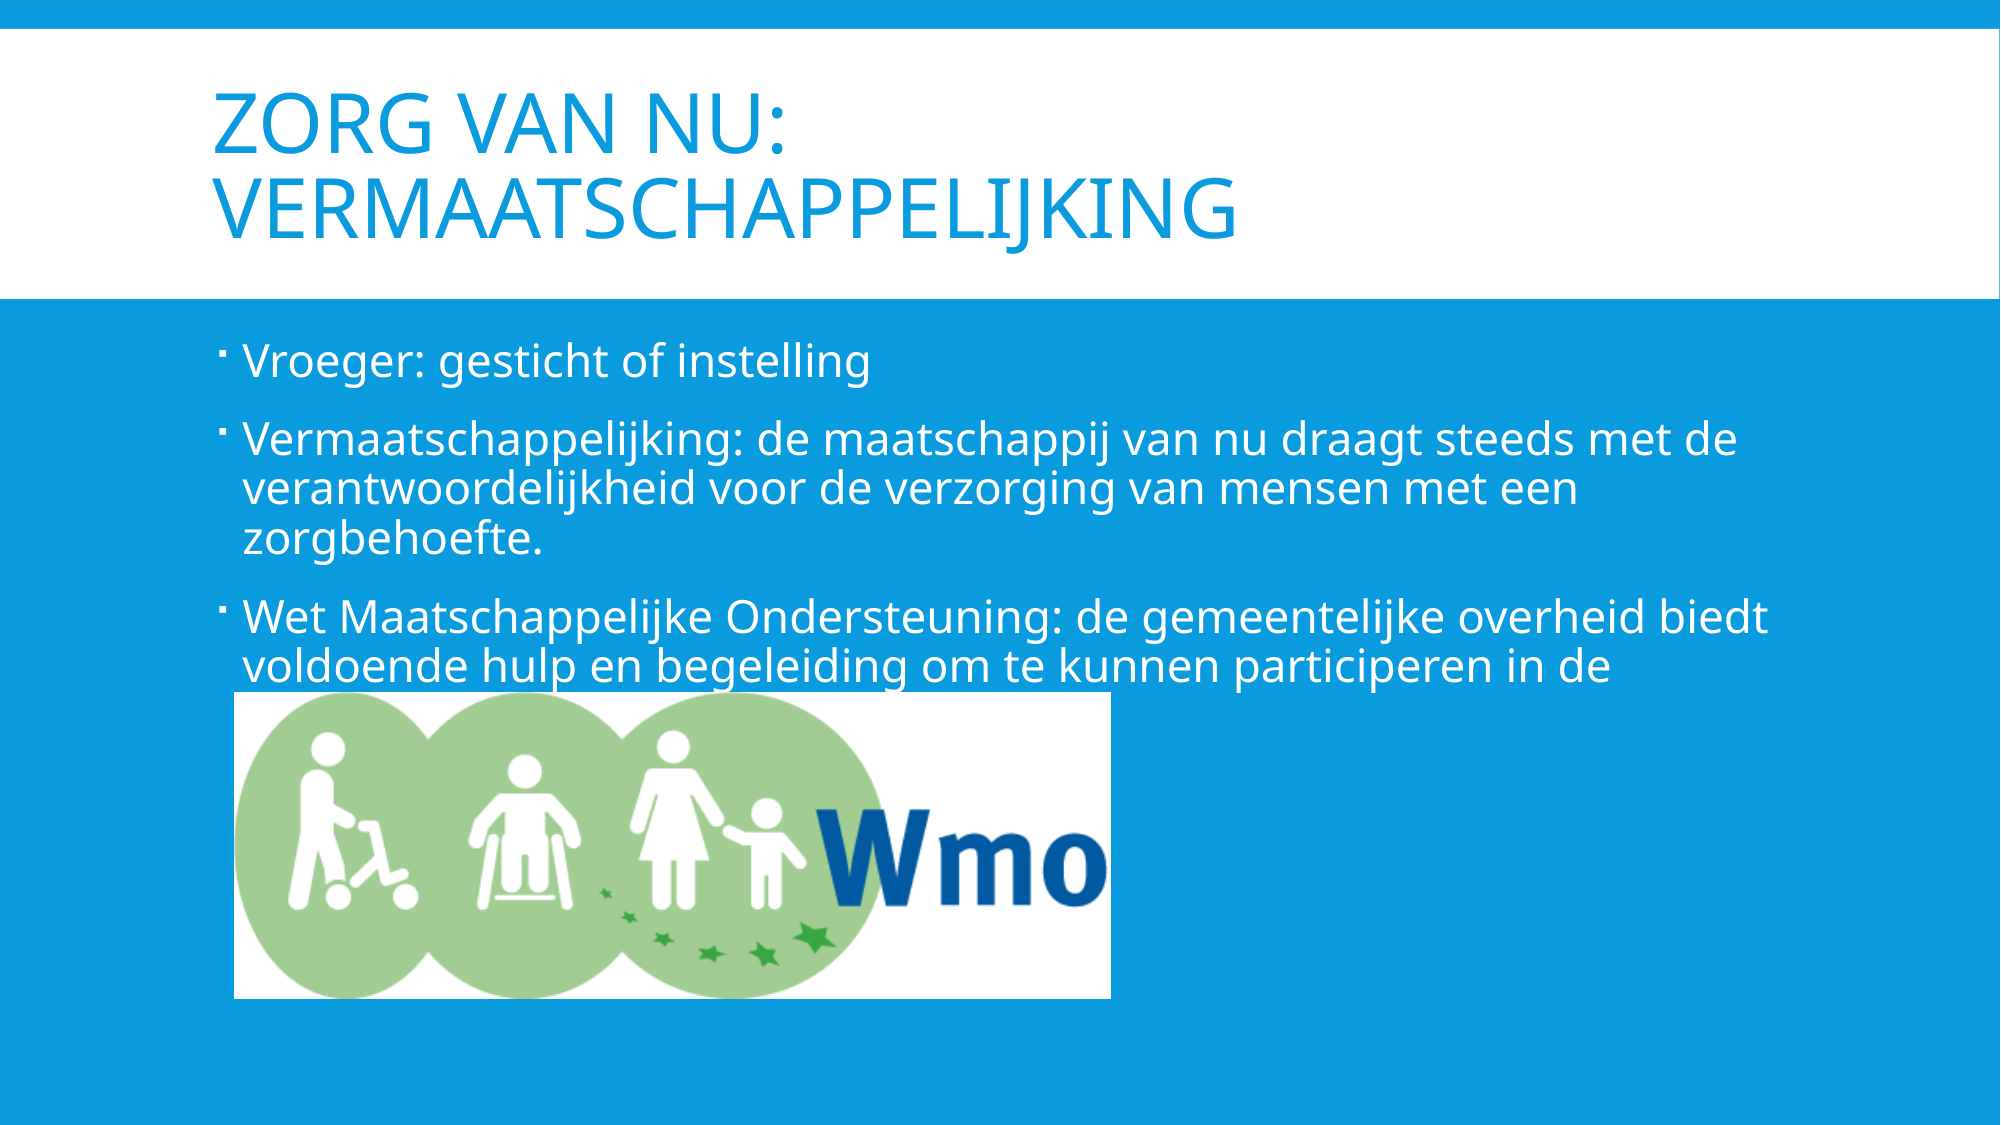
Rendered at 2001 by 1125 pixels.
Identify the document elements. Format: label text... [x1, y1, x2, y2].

title Zorg van nu: Vermaatschappelijking [197, 46, 1803, 295]
picture [235, 691, 1110, 998]
list Vroeger: gesticht of instelling Vermaatschappelijking: de maatschappij van nu draagt steeds met de verantwoordelijkheid voor de verzorging van mensen met een zorgbehoefte. Wet Maatschappelijke Ondersteuning: de gemeentelijke overheid biedt voldoende hulp en begeleiding om te kunnen participeren in de samenleving. [197, 329, 1803, 1020]
